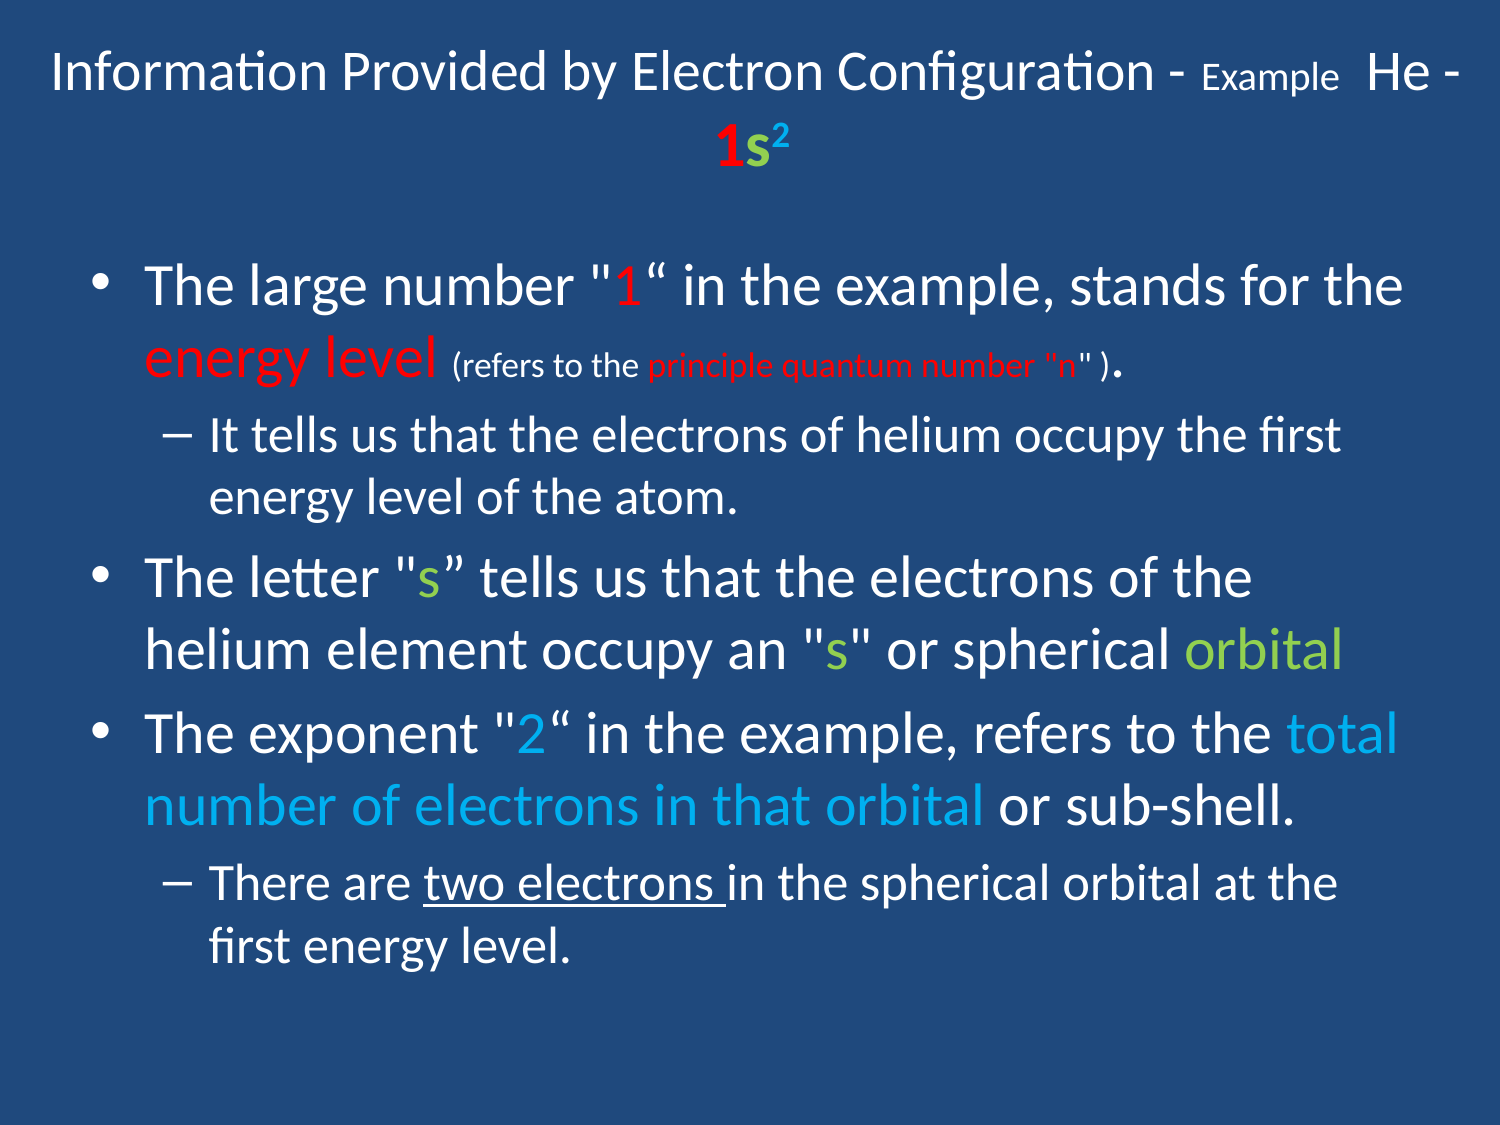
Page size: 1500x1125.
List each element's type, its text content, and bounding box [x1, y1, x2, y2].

list The large number "1“ in the example, stands for the energy level (refers to the principle quantum number "n" ). It tells us that the electrons of helium occupy the first energy level of the atom. The letter "s” tells us that the electrons of the helium element occupy an "s" or spherical orbital The exponent "2“ in the example, refers to the total number of electrons in that orbital or sub-shell. There are two electrons in the spherical orbital at the first energy level. [75, 237, 1425, 1088]
title Information Provided by Electron Configuration - Example He - 1s2 [24, 24, 1488, 188]
